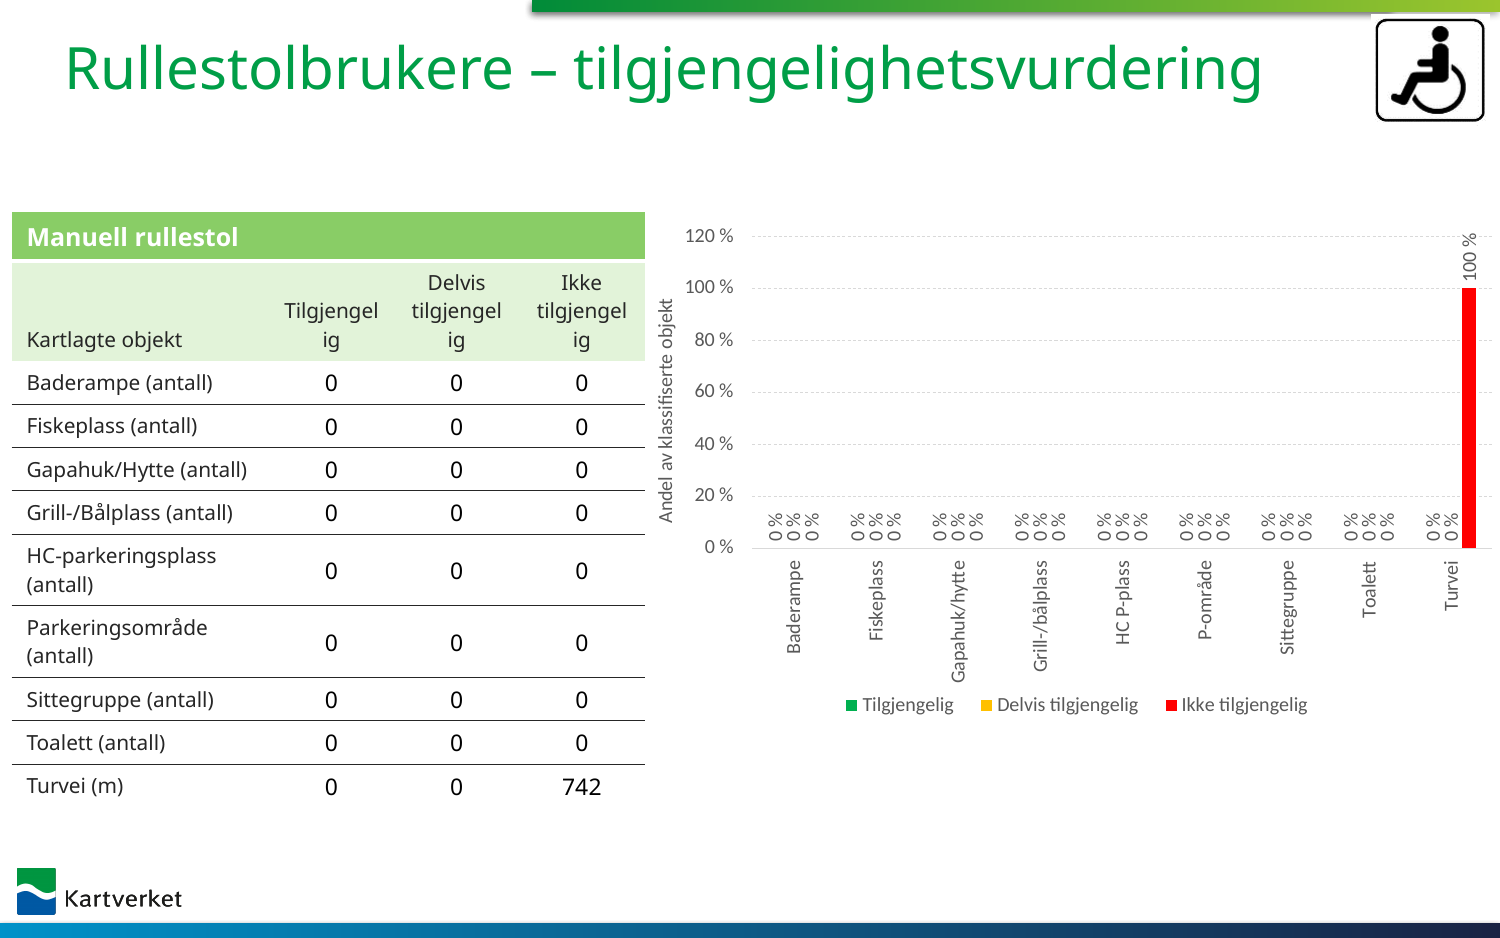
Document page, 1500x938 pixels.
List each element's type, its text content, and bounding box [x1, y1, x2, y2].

table_cell Baderampe (antall) [12, 361, 269, 404]
picture [1371, 13, 1491, 127]
table_cell 0 [519, 405, 638, 447]
table_cell Turvei (m) [12, 765, 269, 807]
table_cell 0 [519, 491, 638, 534]
table_cell Kartlagte objekt [12, 263, 269, 361]
table_cell Toalett (antall) [12, 721, 269, 764]
table_cell 0 [269, 535, 394, 605]
picture [643, 218, 1500, 728]
table_cell 0 [269, 405, 394, 447]
table_cell HC-parkeringsplass (antall) [12, 535, 269, 605]
table_cell 0 [394, 405, 519, 447]
table_cell 0 [269, 765, 394, 807]
text_box Rullestolbrukere – tilgjengelighetsvurdering [49, 12, 1372, 109]
table_cell Fiskeplass (antall) [12, 405, 269, 447]
table_cell 0 [519, 606, 638, 677]
table_cell 0 [519, 361, 638, 404]
table_cell 0 [394, 448, 519, 490]
table_cell 0 [269, 721, 394, 764]
table_header Manuell rullestol [12, 212, 645, 259]
table_cell Gapahuk/Hytte (antall) [12, 448, 269, 490]
table_cell 0 [519, 678, 638, 720]
table_cell 0 [394, 678, 519, 720]
table_cell Grill-/Bålplass (antall) [12, 491, 269, 534]
table_cell 0 [519, 535, 638, 605]
table_cell Delvis tilgjengelig [394, 263, 519, 361]
table_cell 0 [269, 361, 394, 404]
table_cell 0 [394, 361, 519, 404]
table_cell 742 [519, 765, 645, 807]
table_cell 0 [269, 678, 394, 720]
table_cell 0 [269, 491, 394, 534]
table_cell 0 [394, 535, 519, 605]
table_cell 0 [394, 491, 519, 534]
table_cell Parkeringsområde (antall) [12, 606, 269, 677]
table_cell 0 [269, 448, 394, 490]
table_cell Ikke tilgjengelig [519, 263, 638, 361]
table_cell Tilgjengelig [269, 263, 394, 361]
table_cell 0 [519, 721, 645, 764]
table_cell 0 [394, 721, 519, 764]
table_cell 0 [394, 765, 519, 807]
table_cell 0 [394, 606, 519, 677]
table_cell 0 [269, 606, 394, 677]
table_cell Sittegruppe (antall) [12, 678, 269, 720]
table_cell 0 [519, 448, 638, 490]
